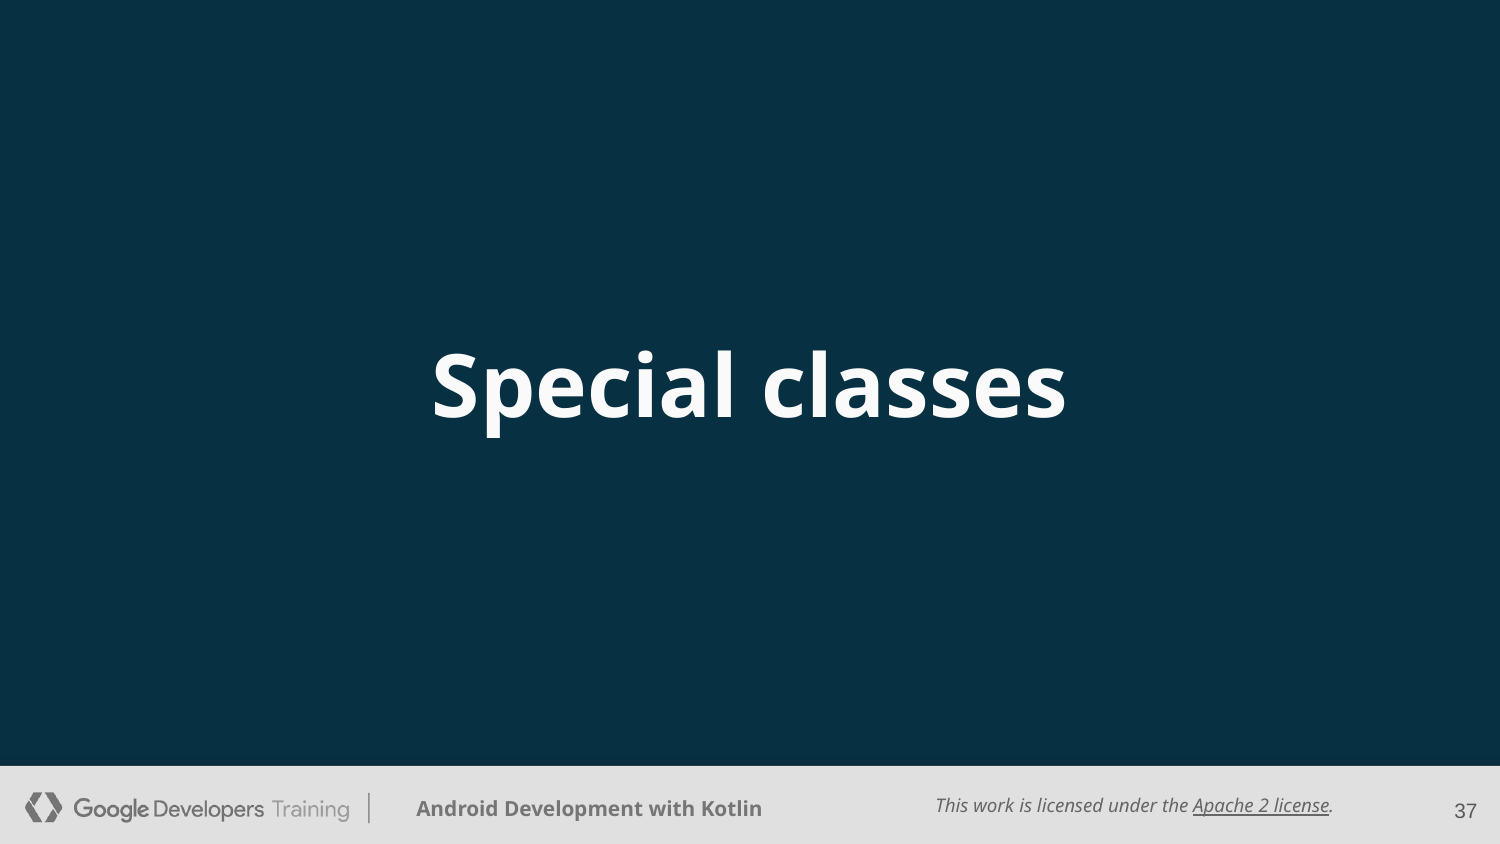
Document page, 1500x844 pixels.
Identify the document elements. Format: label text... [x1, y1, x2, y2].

picture [0, 0, 1500, 844]
title Special classes [51, 0, 1449, 765]
slide_number ‹#› [1402, 777, 1493, 842]
